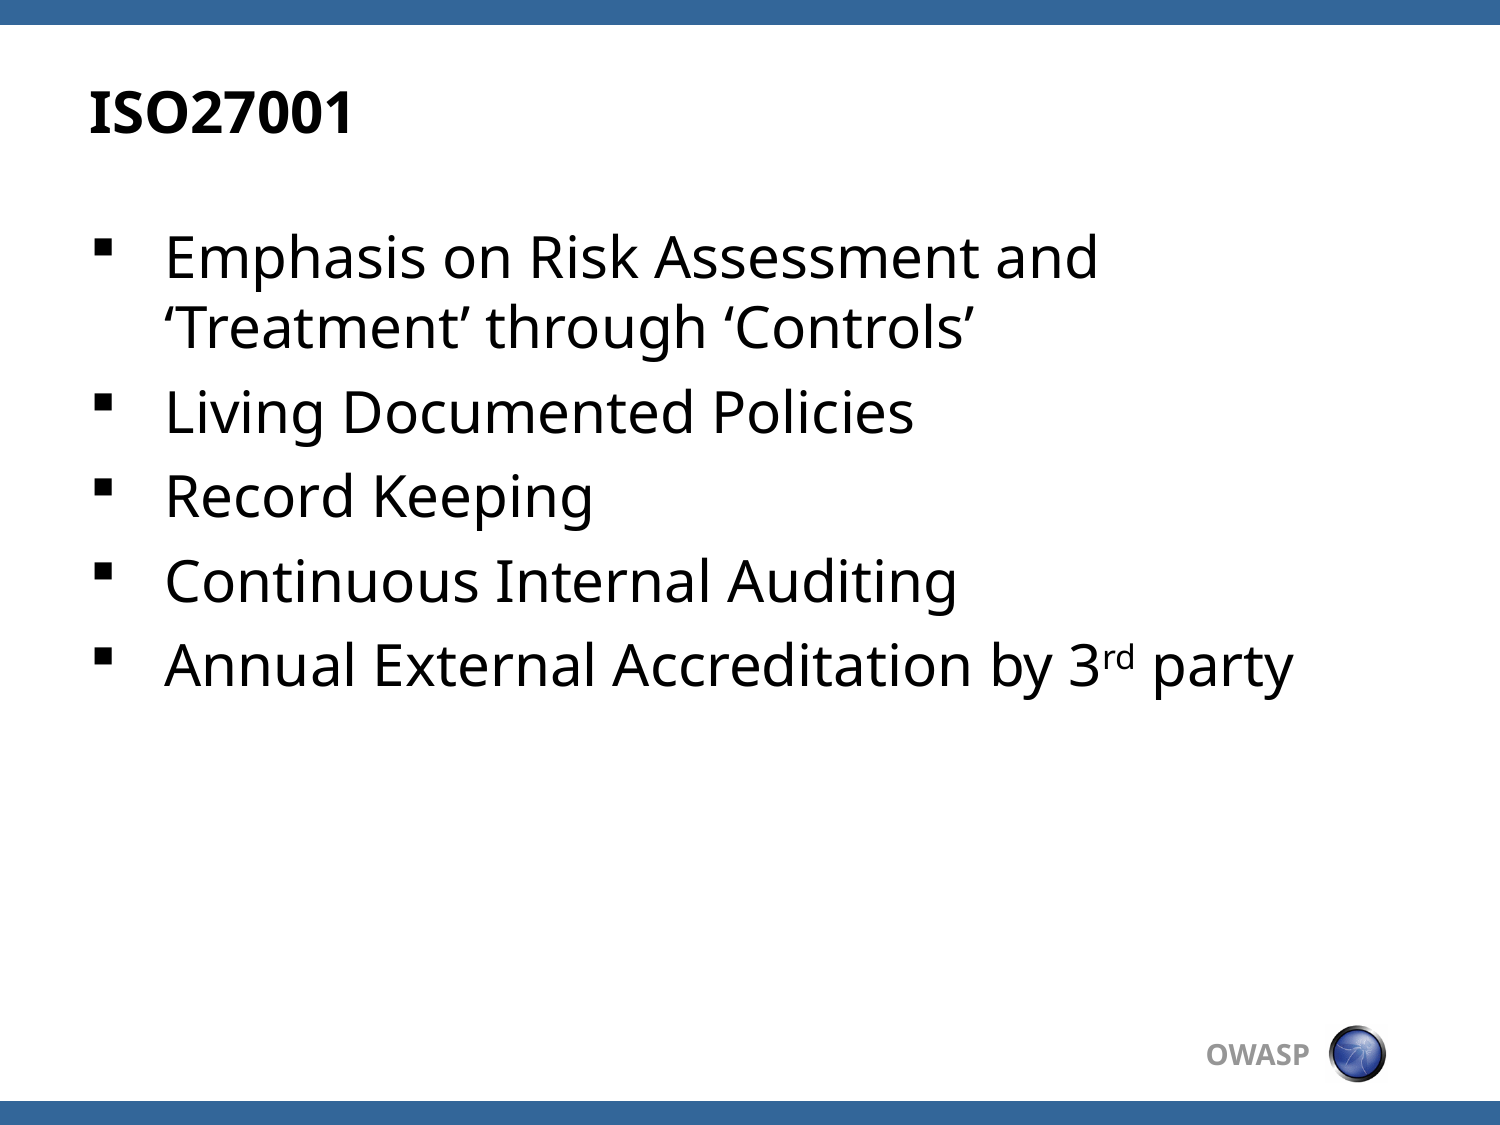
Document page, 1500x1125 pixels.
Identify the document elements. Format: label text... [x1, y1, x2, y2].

picture [1325, 1024, 1388, 1083]
list Emphasis on Risk Assessment and ‘Treatment’ through ‘Controls’ Living Documented Policies Record Keeping Continuous Internal Auditing Annual External Accreditation by 3rd party [75, 212, 1425, 1005]
title ISO27001 [75, 32, 1425, 188]
